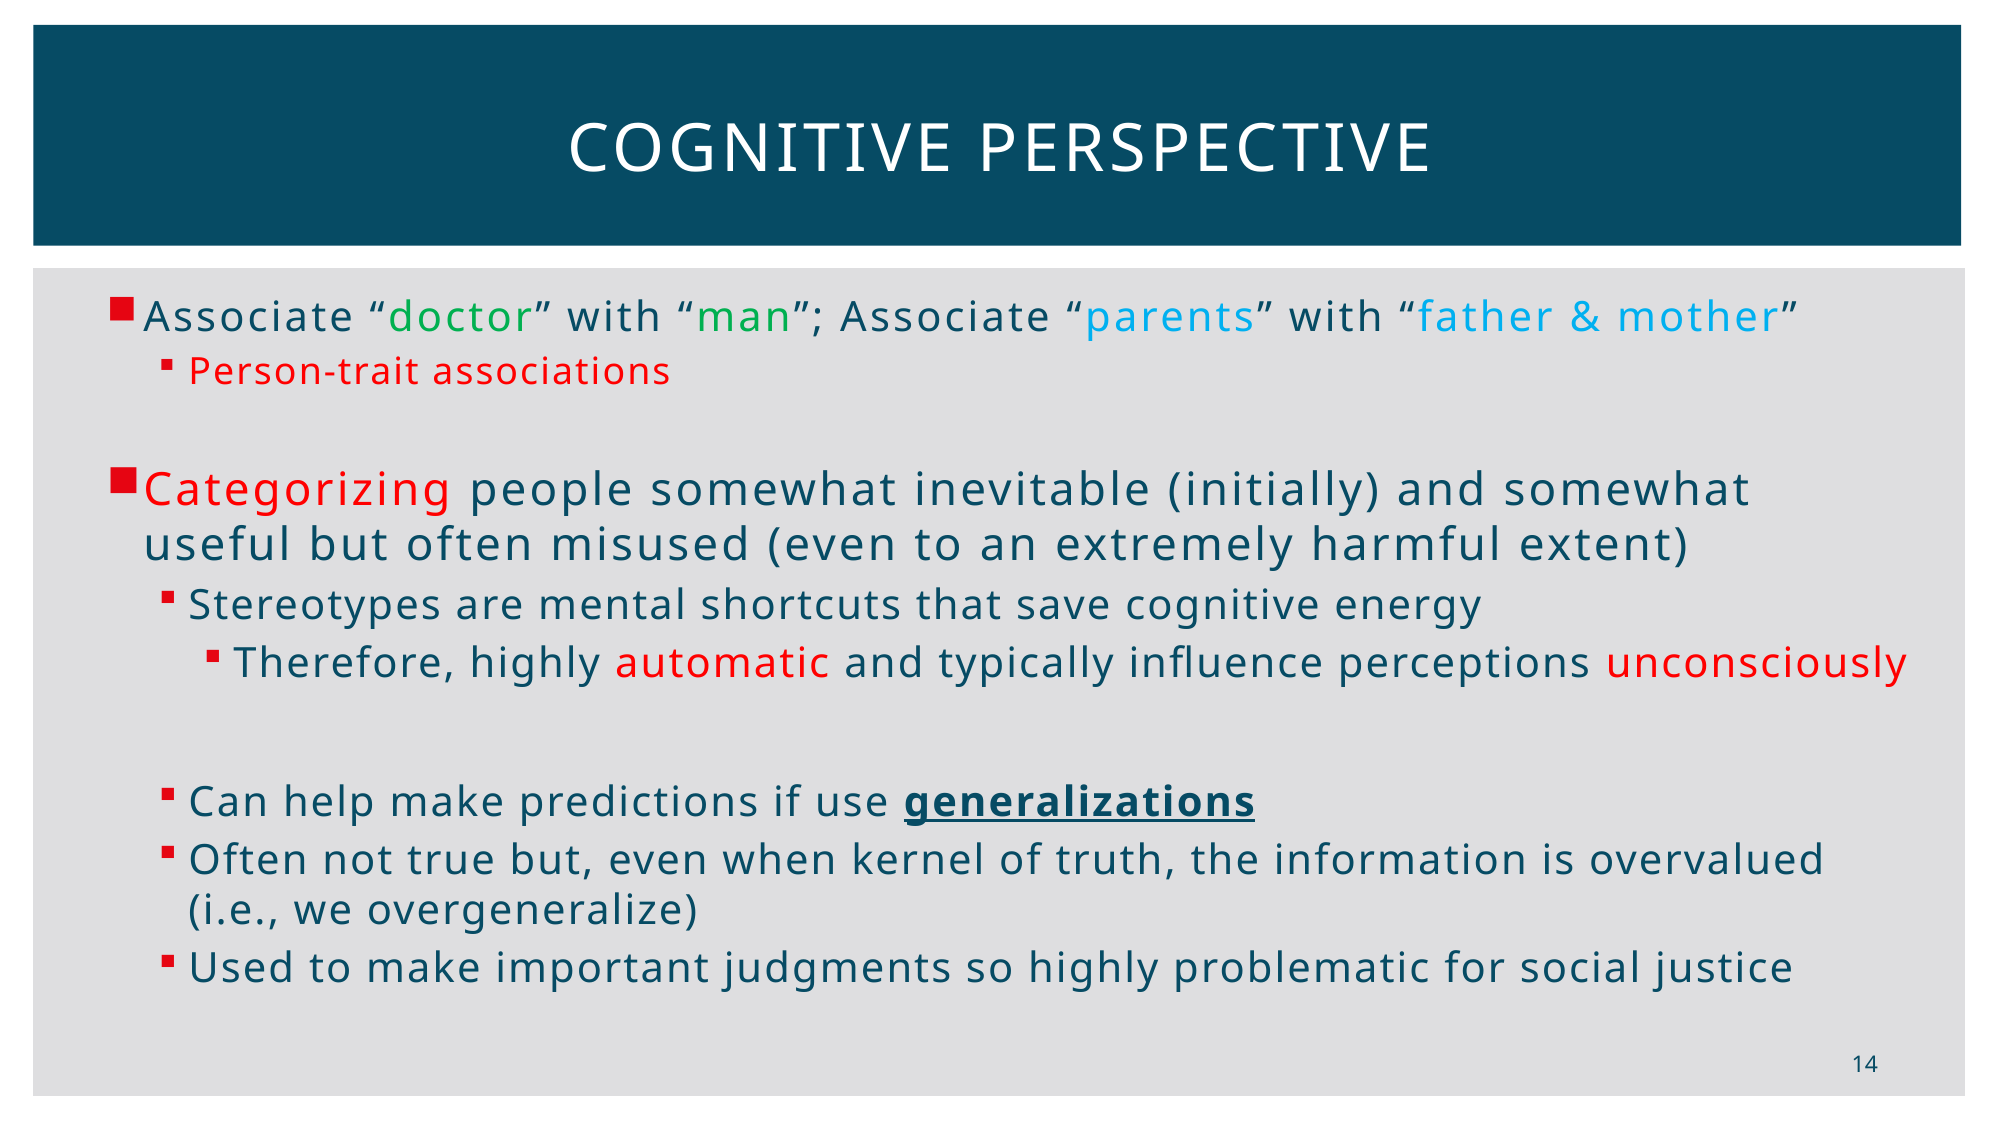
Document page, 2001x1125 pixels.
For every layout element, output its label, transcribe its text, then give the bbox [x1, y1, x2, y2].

title Cognitive perspective [83, 58, 1917, 232]
list Associate “doctor” with “man”; Associate “parents” with “father & mother” Person-trait associations Categorizing people somewhat inevitable (initially) and somewhat useful but often misused (even to an extremely harmful extent) Stereotypes are mental shortcuts that save cognitive energy Therefore, highly automatic and typically influence perceptions unconsciously Can help make predictions if use generalizations Often not true but, even when kernel of truth, the information is overvalued (i.e., we overgeneralize) Used to make important judgments so highly problematic for social justice [83, 281, 1923, 1102]
slide_number 14 [1800, 1041, 1930, 1089]
